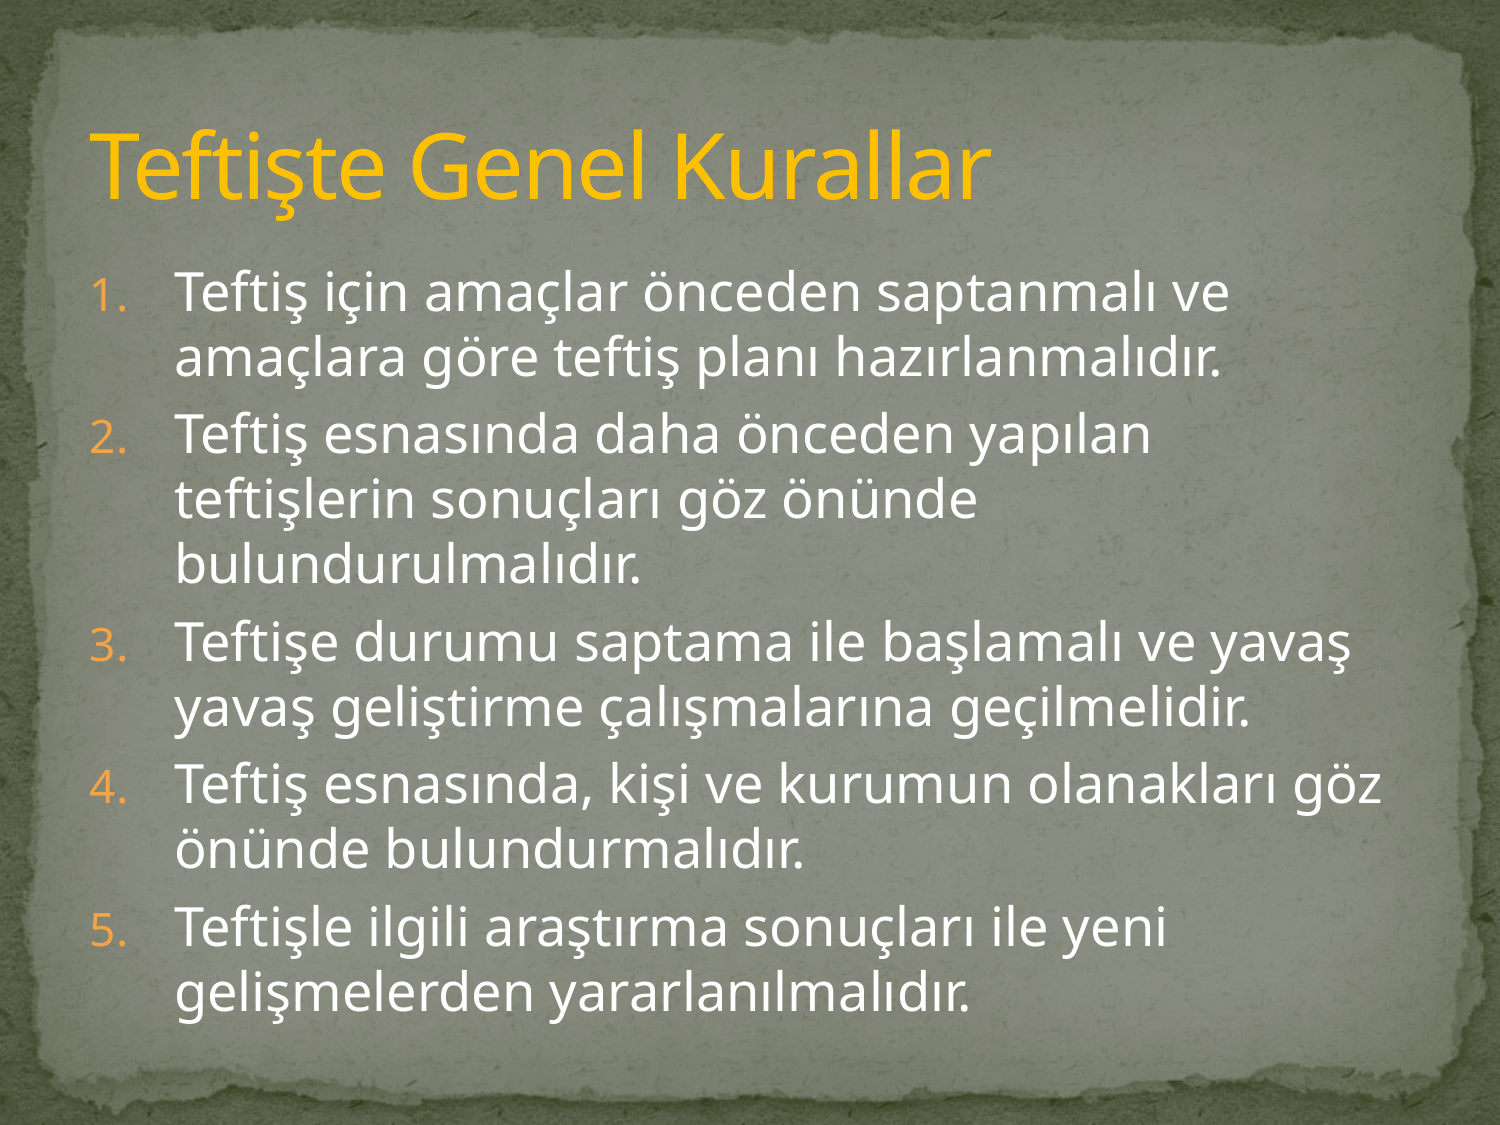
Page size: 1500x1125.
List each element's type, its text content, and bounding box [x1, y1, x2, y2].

title Teftişte Genel Kurallar [74, 24, 1425, 225]
list Teftiş için amaçlar önceden saptanmalı ve amaçlara göre teftiş planı hazırlanmalıdır. Teftiş esnasında daha önceden yapılan teftişlerin sonuçları göz önünde bulundurulmalıdır. Teftişe durumu saptama ile başlamalı ve yavaş yavaş geliştirme çalışmalarına geçilmelidir. Teftiş esnasında, kişi ve kurumun olanakları göz önünde bulundurmalıdır. Teftişle ilgili araştırma sonuçları ile yeni gelişmelerden yararlanılmalıdır. [75, 249, 1425, 1000]
